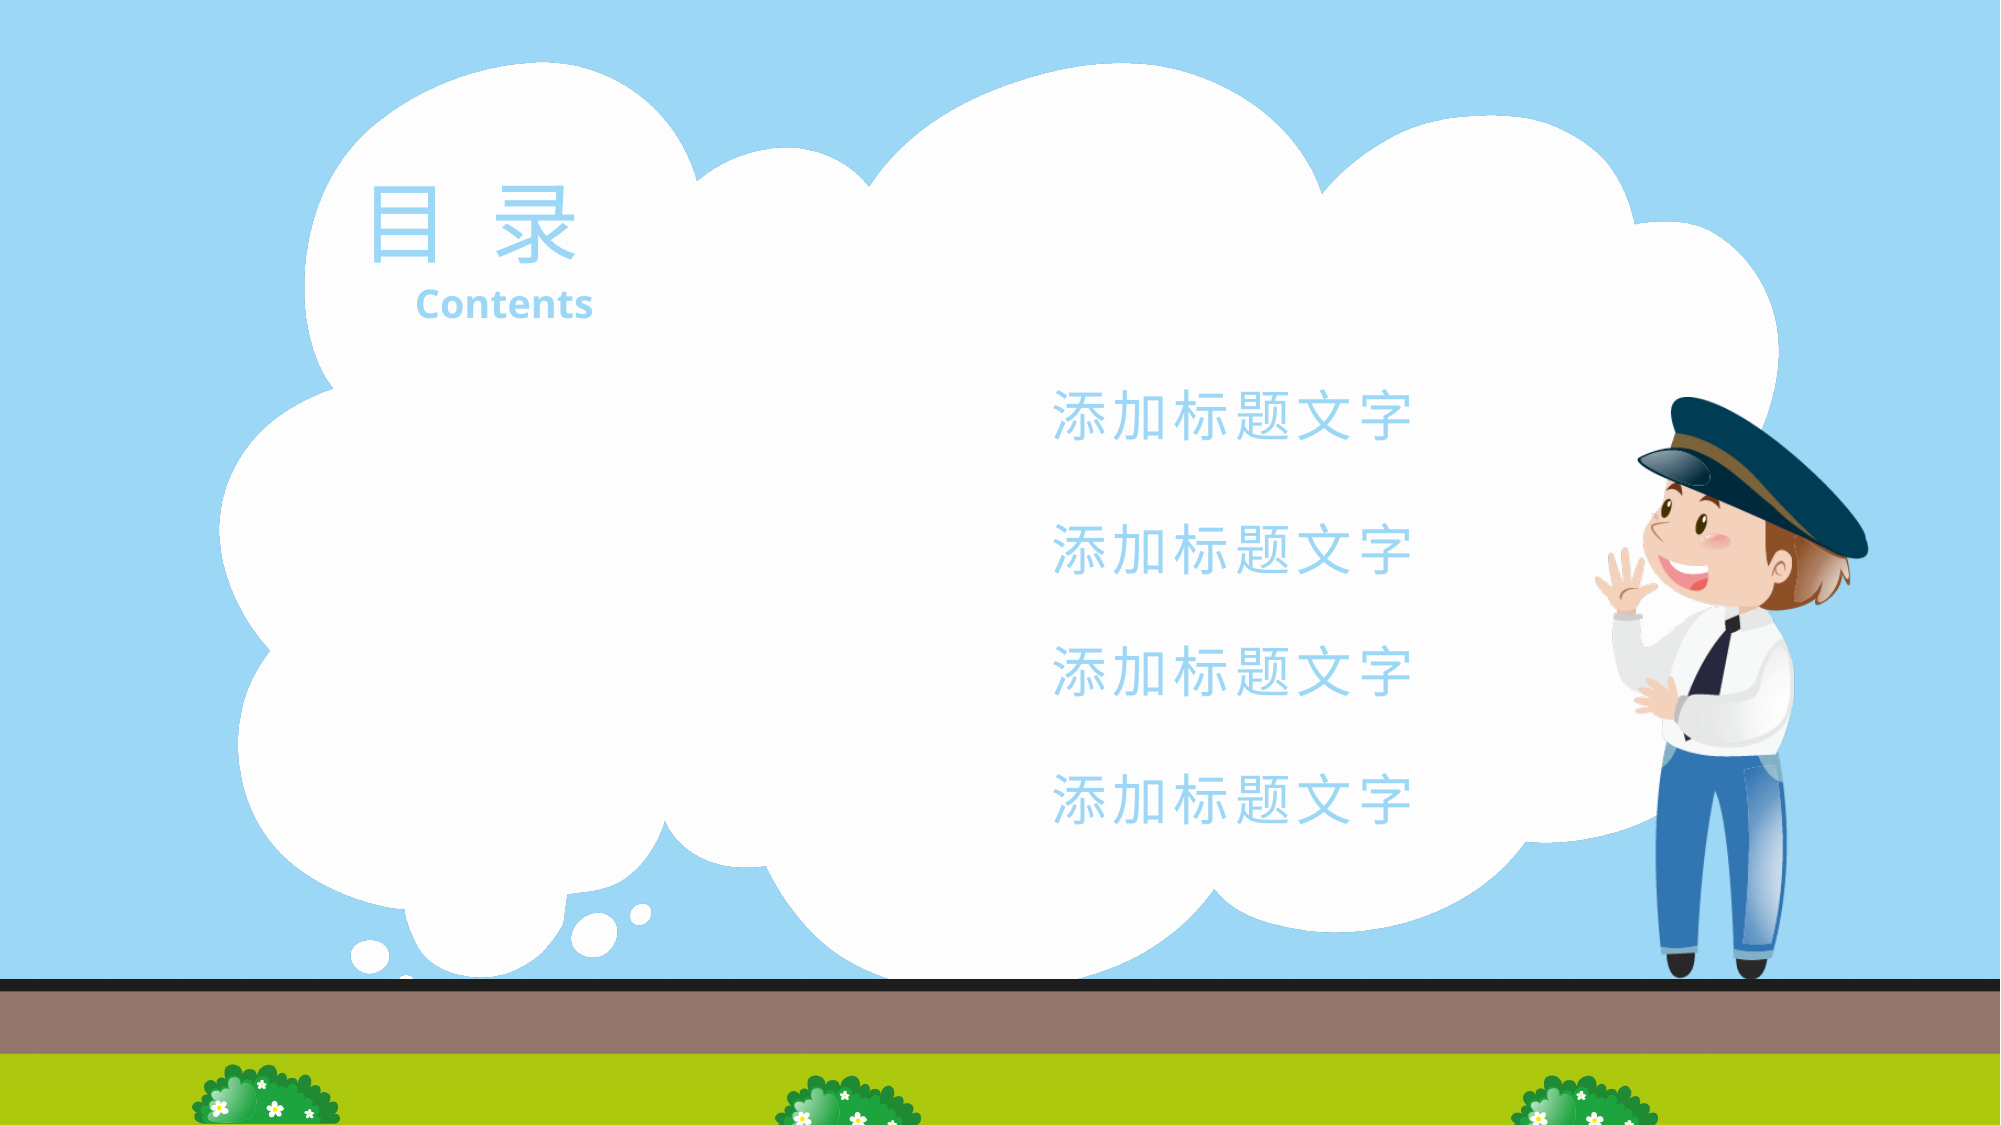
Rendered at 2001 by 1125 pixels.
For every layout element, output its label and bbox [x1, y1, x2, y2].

picture [0, 62, 2000, 1125]
text_box [301, 159, 749, 335]
